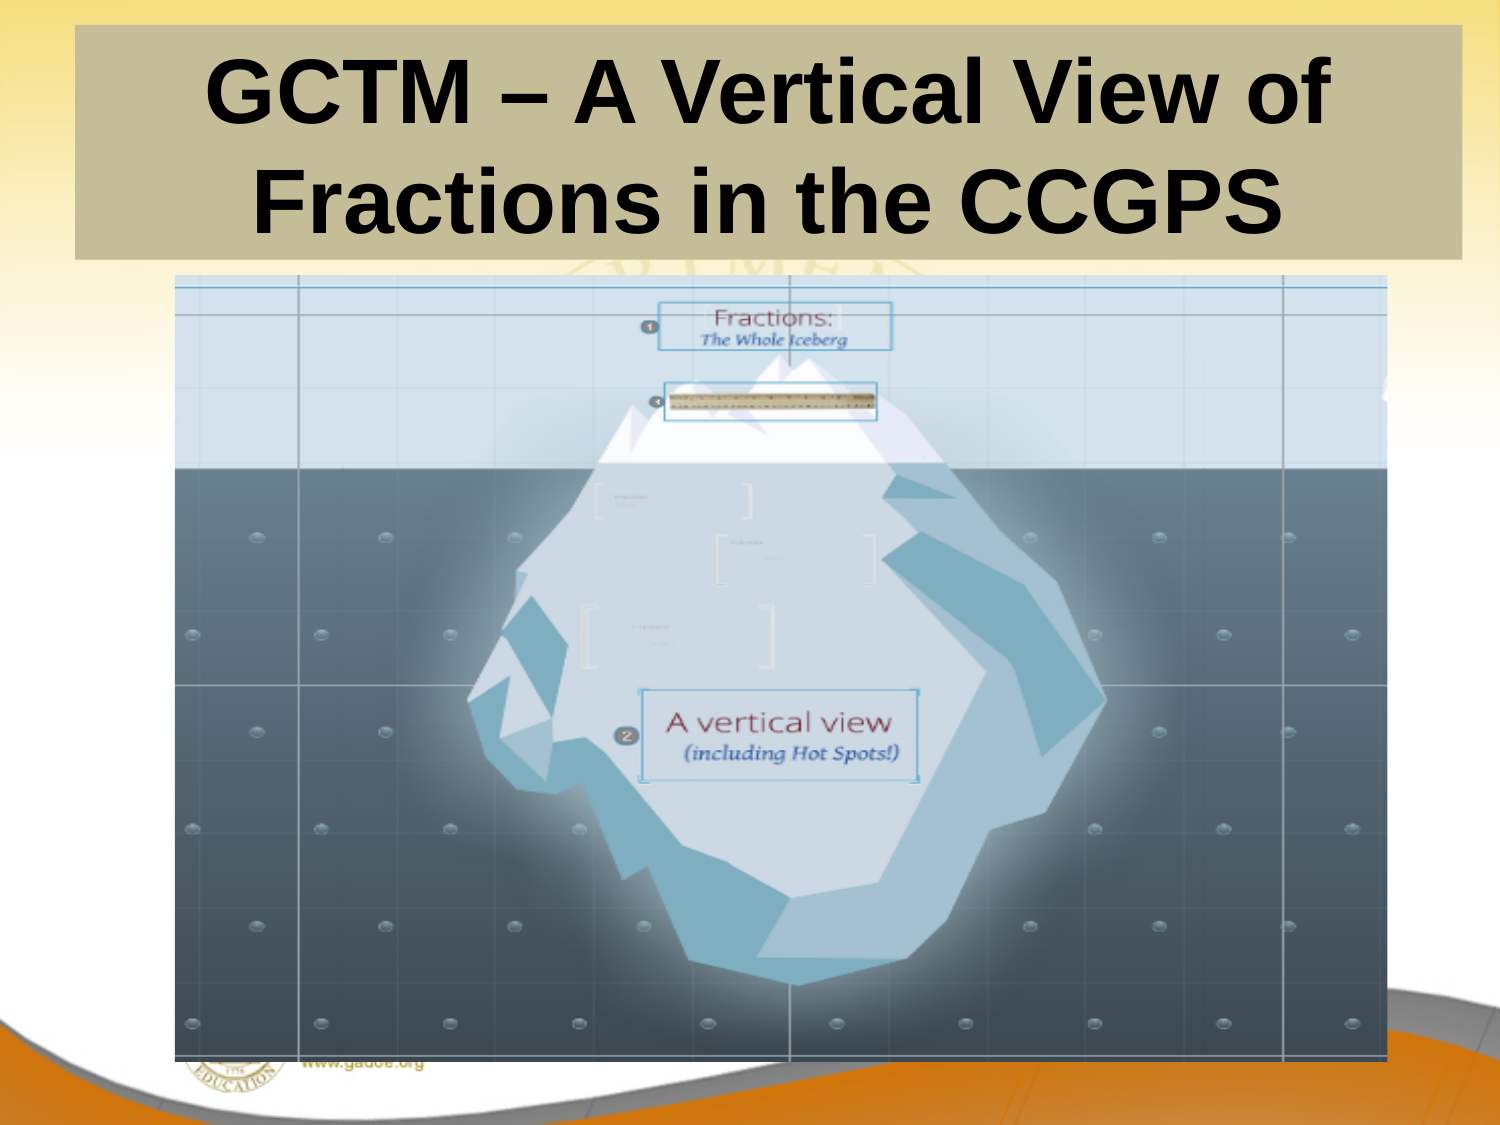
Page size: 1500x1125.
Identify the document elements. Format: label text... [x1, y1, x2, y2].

picture [0, 0, 1500, 1125]
text_box GCTM – A Vertical View of Fractions in the CCGPS [75, 24, 1463, 260]
